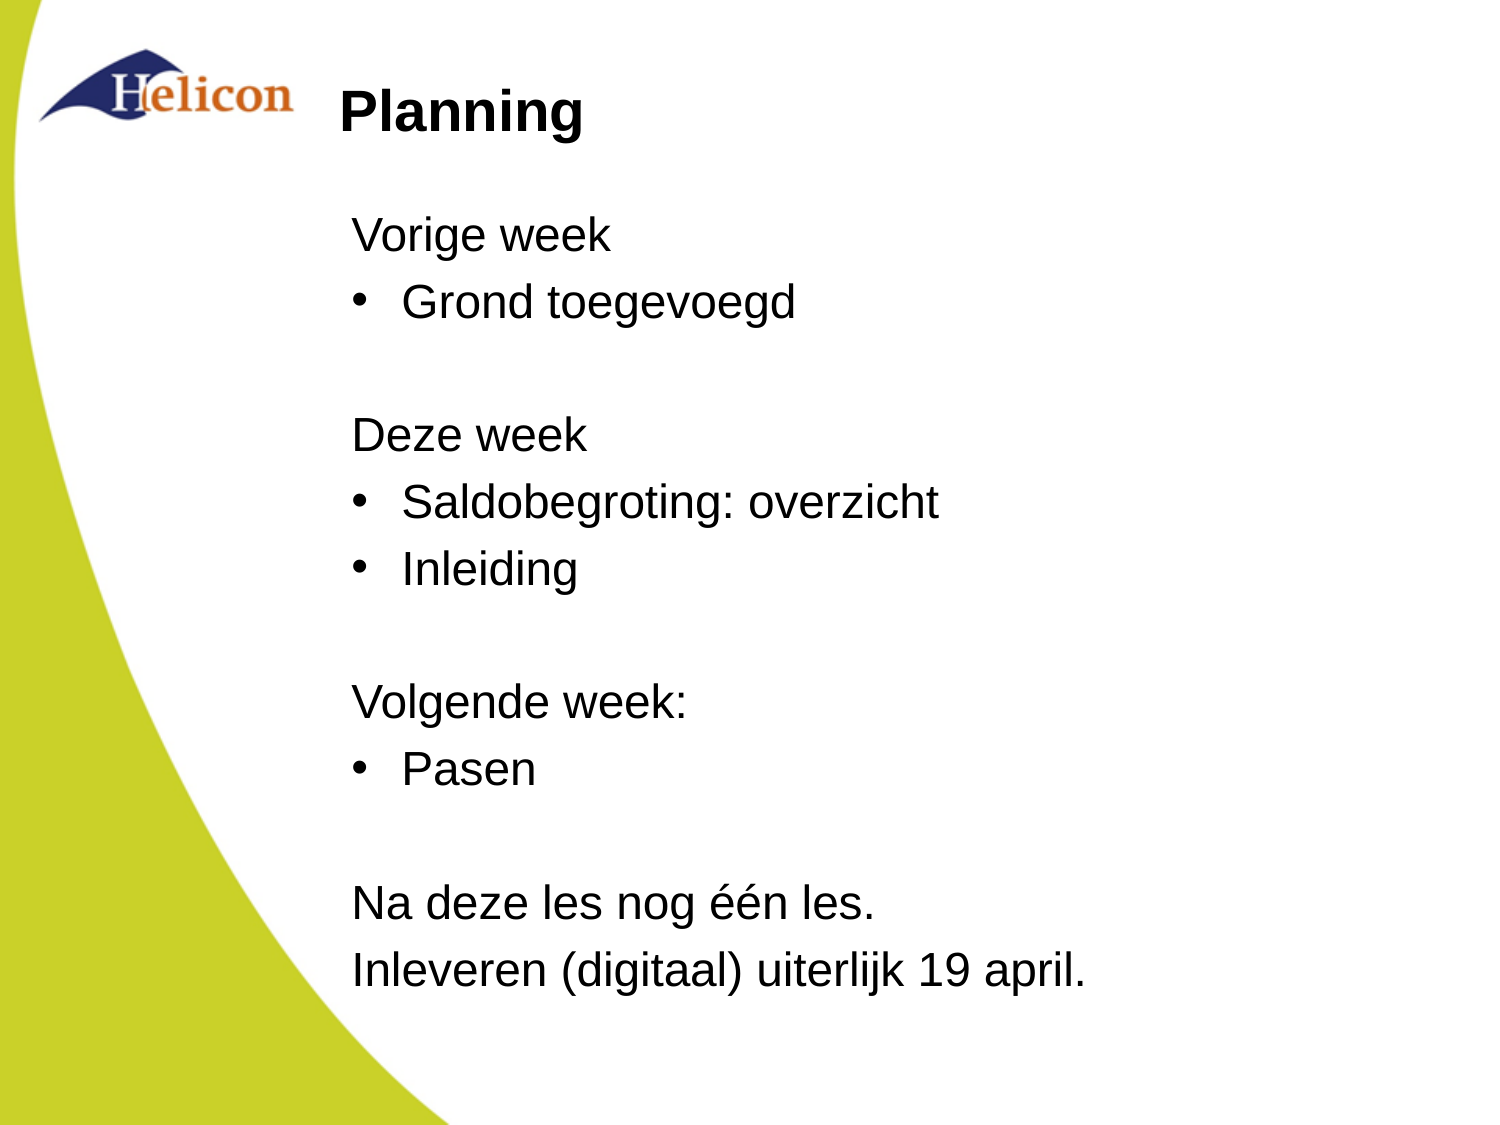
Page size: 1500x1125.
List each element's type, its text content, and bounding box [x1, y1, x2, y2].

title Planning [324, 54, 1415, 161]
list Vorige week Grond toegevoegd Deze week Saldobegroting: overzicht Inleiding Volgende week: Pasen Na deze les nog één les. Inleveren (digitaal) uiterlijk 19 april. [336, 196, 1425, 1005]
picture [0, 0, 1500, 1125]
